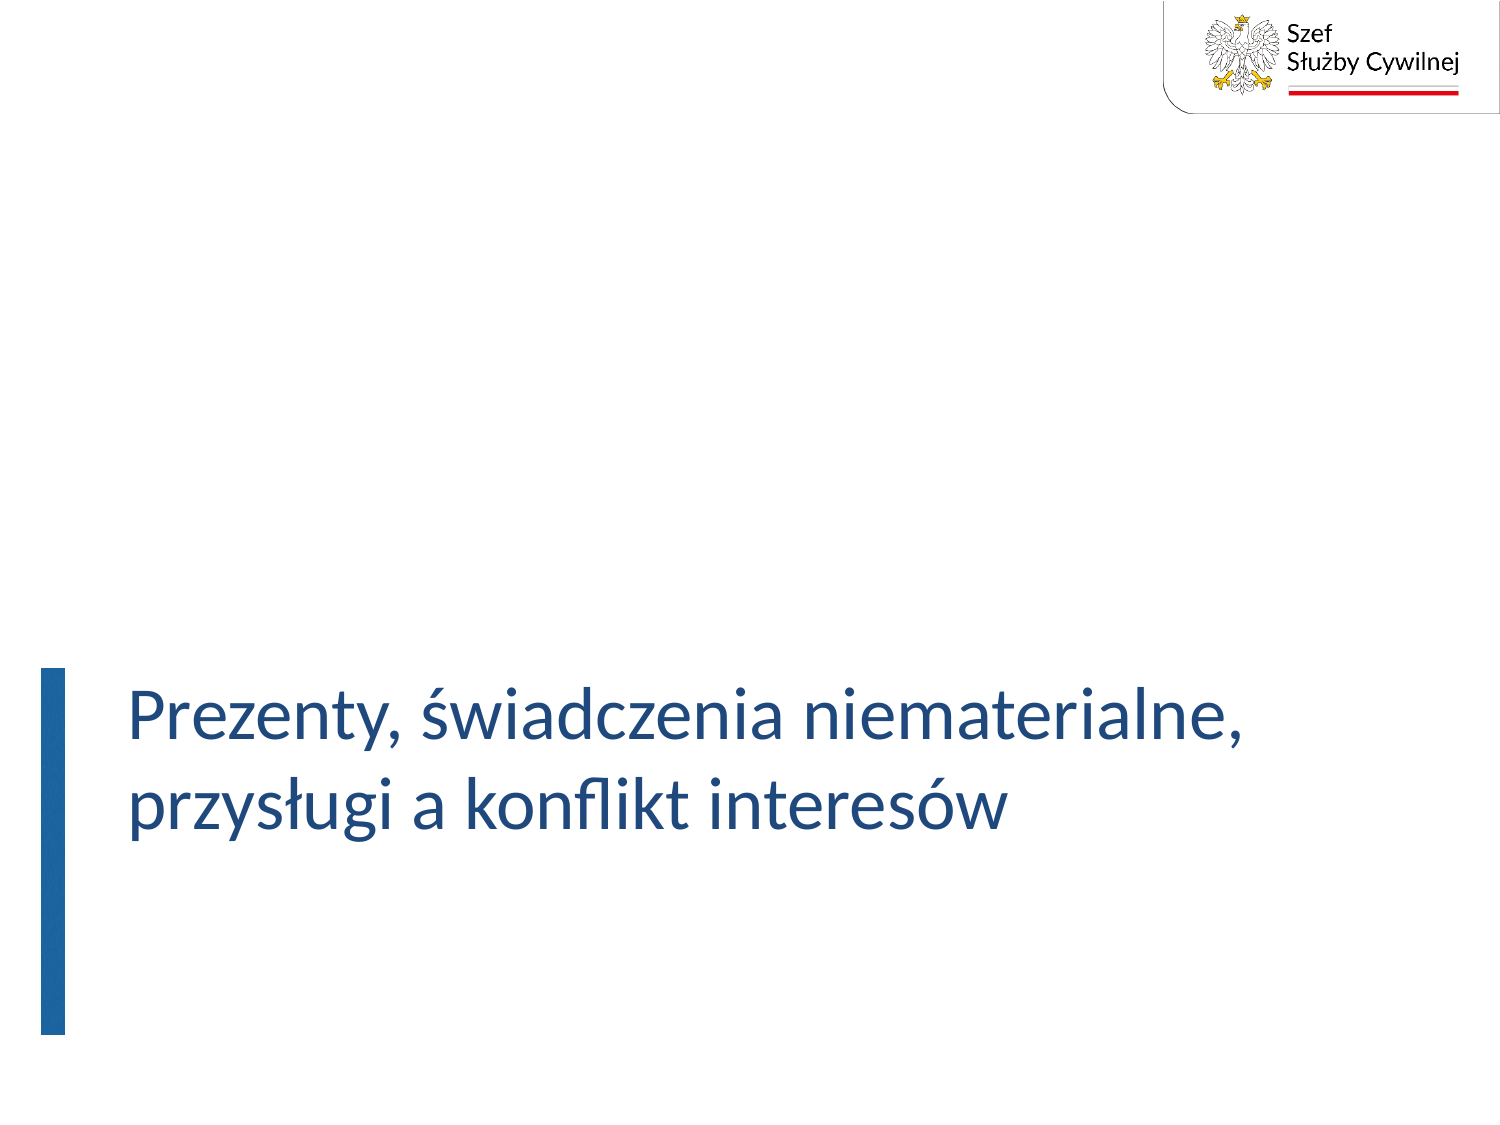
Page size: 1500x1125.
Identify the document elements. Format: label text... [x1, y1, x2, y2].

picture [41, 668, 65, 1035]
title Prezenty, świadczenia niematerialne, przysługi a konflikt interesów [112, 656, 1388, 881]
picture [1163, 0, 1500, 114]
